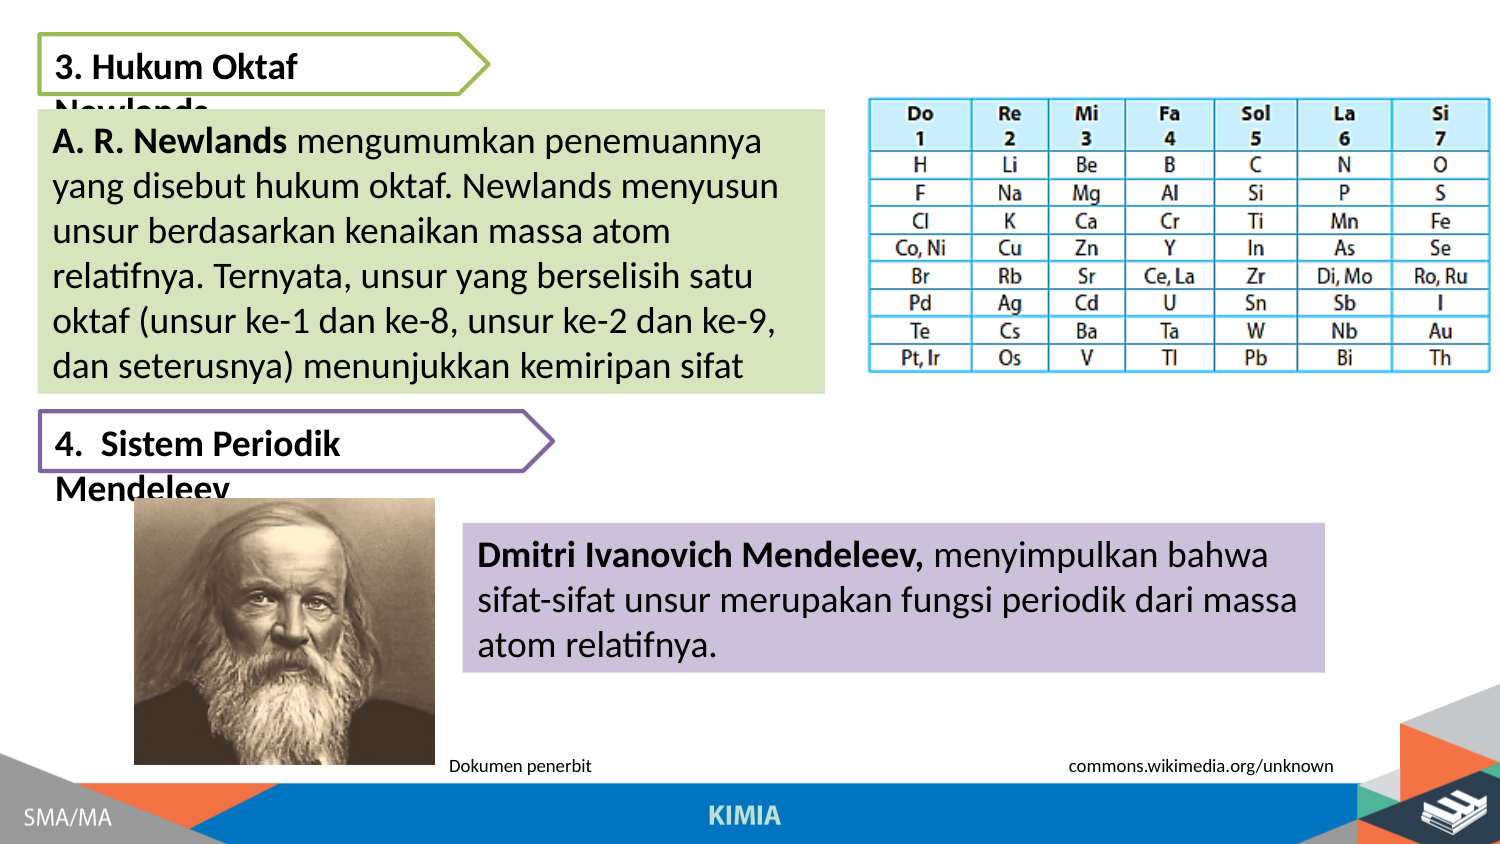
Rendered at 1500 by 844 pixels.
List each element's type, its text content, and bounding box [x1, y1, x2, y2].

picture [0, 498, 1500, 844]
text_box A. R. Newlands mengumumkan penemuannya yang disebut hukum oktaf. Newlands menyusun unsur berdasarkan kenaikan massa atom relatifnya. Ternyata, unsur yang berselisih satu oktaf (unsur ke-1 dan ke-8, unsur ke-2 dan ke-9, dan seterusnya) menunjukkan kemiripan sifat [37, 109, 825, 394]
text_box commons.wikimedia.org/unknown [1049, 746, 1363, 784]
text_box 4. Sistem Periodik Mendeleev [37, 409, 556, 474]
picture [865, 94, 1494, 378]
text_box Dmitri Ivanovich Mendeleev, menyimpulkan bahwa sifat-sifat unsur merupakan fungsi periodik dari massa atom relatifnya. [462, 522, 1325, 673]
text_box Dokumen penerbit [434, 746, 622, 784]
text_box 3. Hukum Oktaf Newlands [37, 32, 491, 97]
